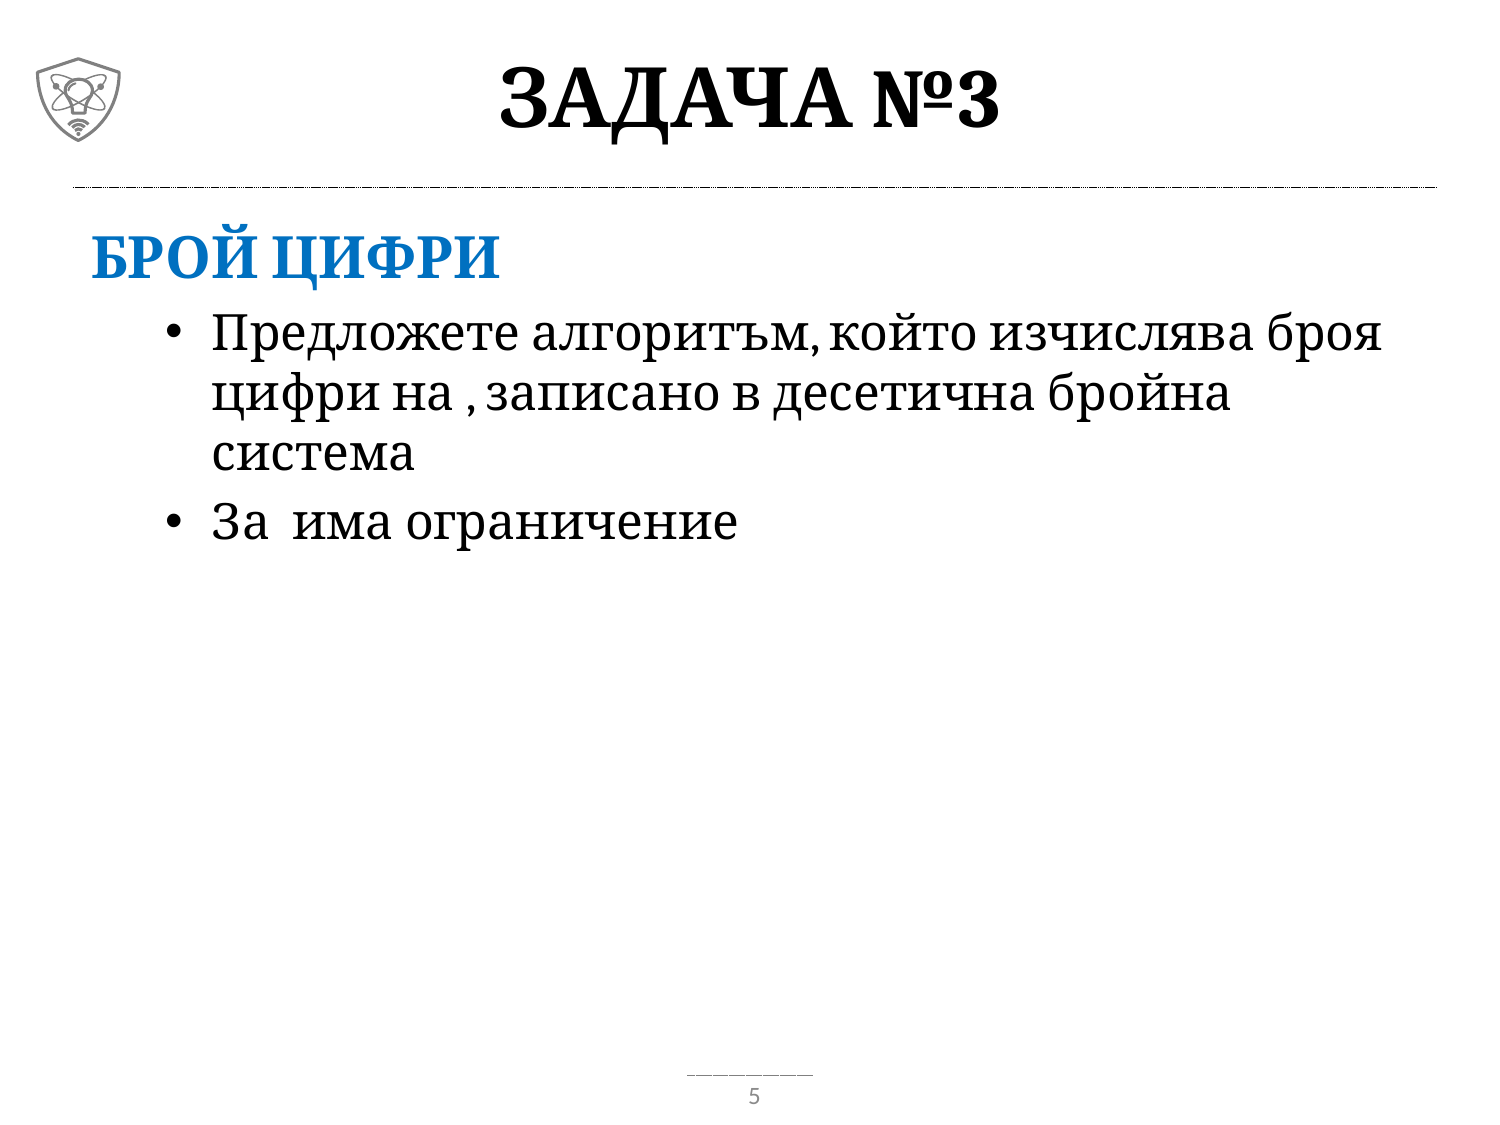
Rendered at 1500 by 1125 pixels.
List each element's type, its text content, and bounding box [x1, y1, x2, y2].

slide_number 5 [579, 1065, 930, 1125]
title Задача №3 [0, 0, 1500, 188]
